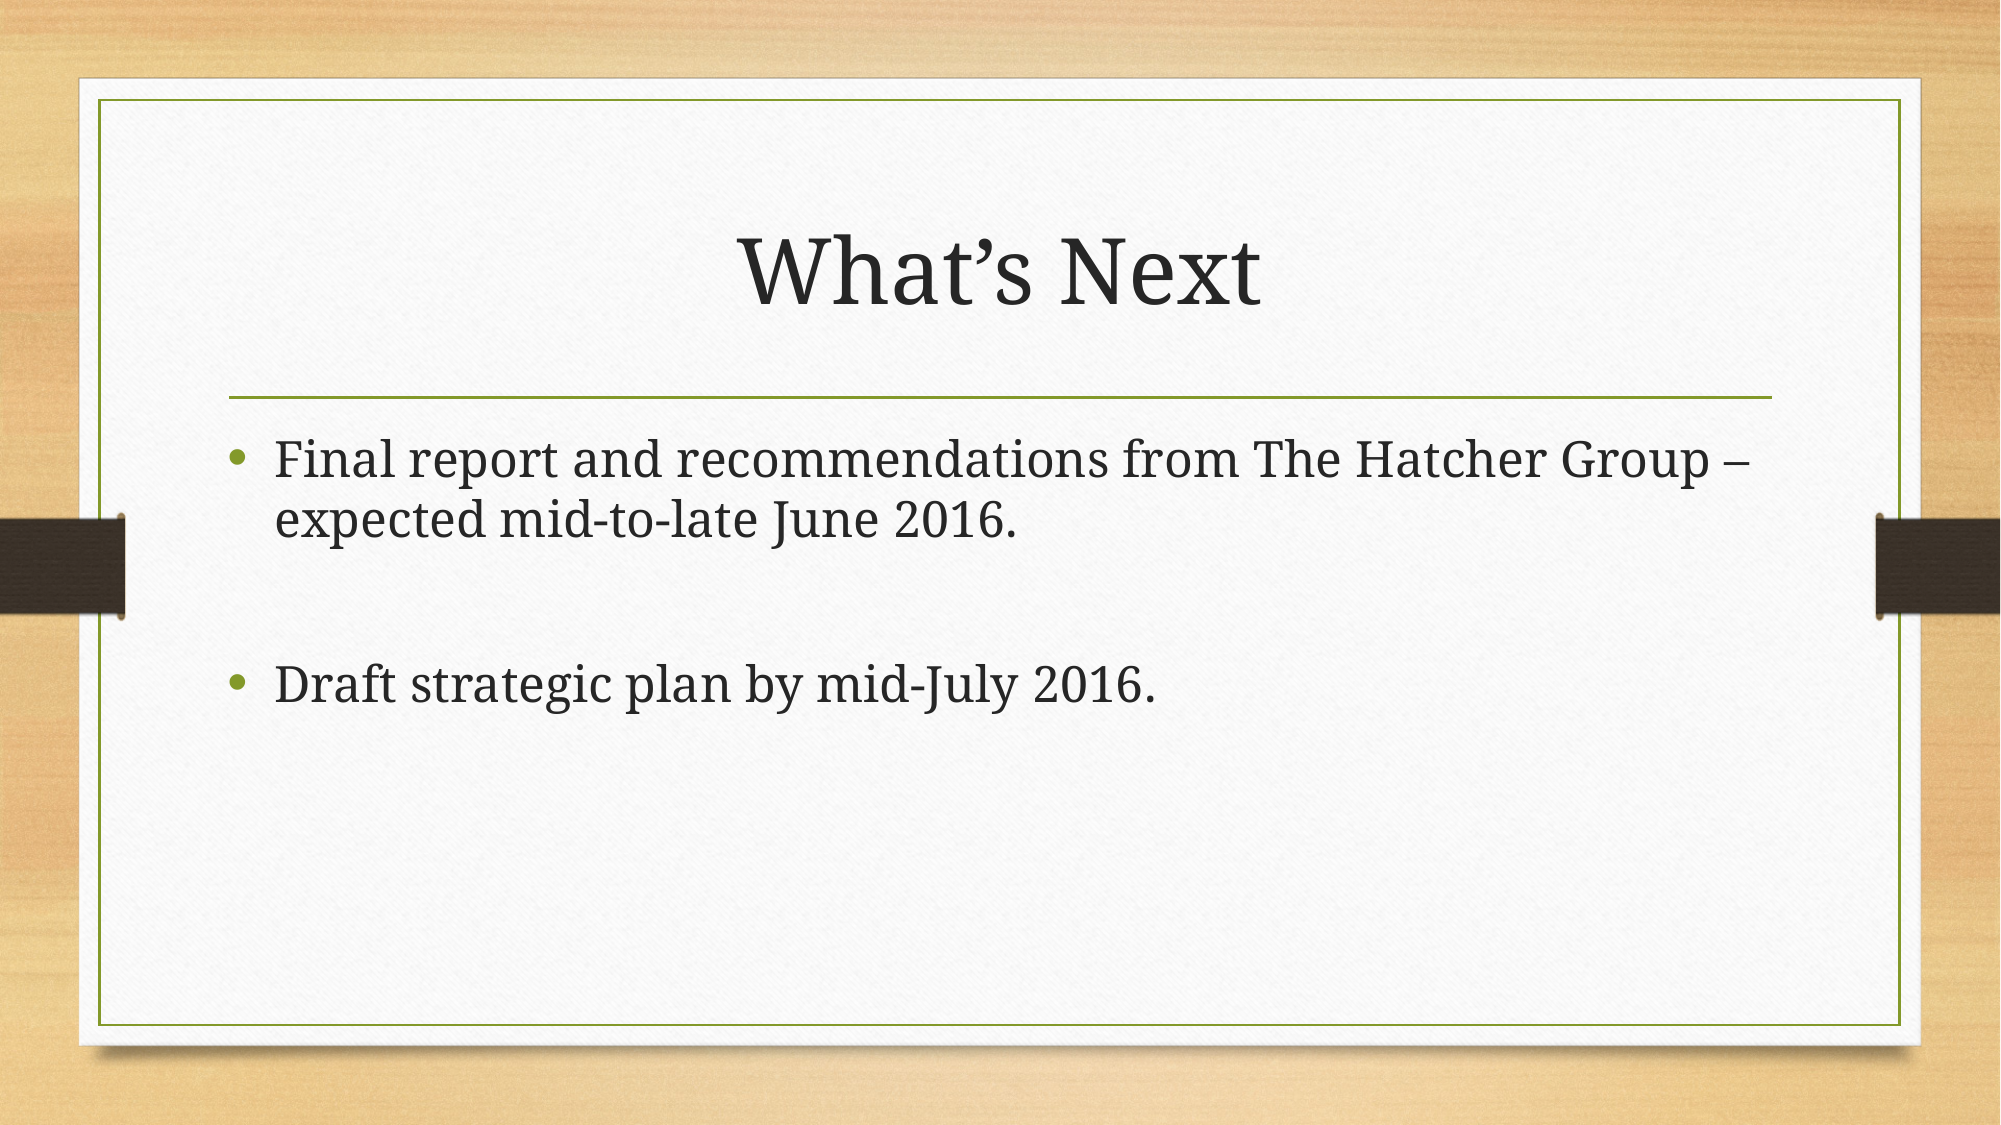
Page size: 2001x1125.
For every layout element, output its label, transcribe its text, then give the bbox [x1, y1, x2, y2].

picture [0, 0, 2001, 1125]
list Final report and recommendations from The Hatcher Group – expected mid-to-late June 2016. Draft strategic plan by mid-July 2016. [212, 419, 1788, 964]
title What’s Next [212, 161, 1788, 375]
